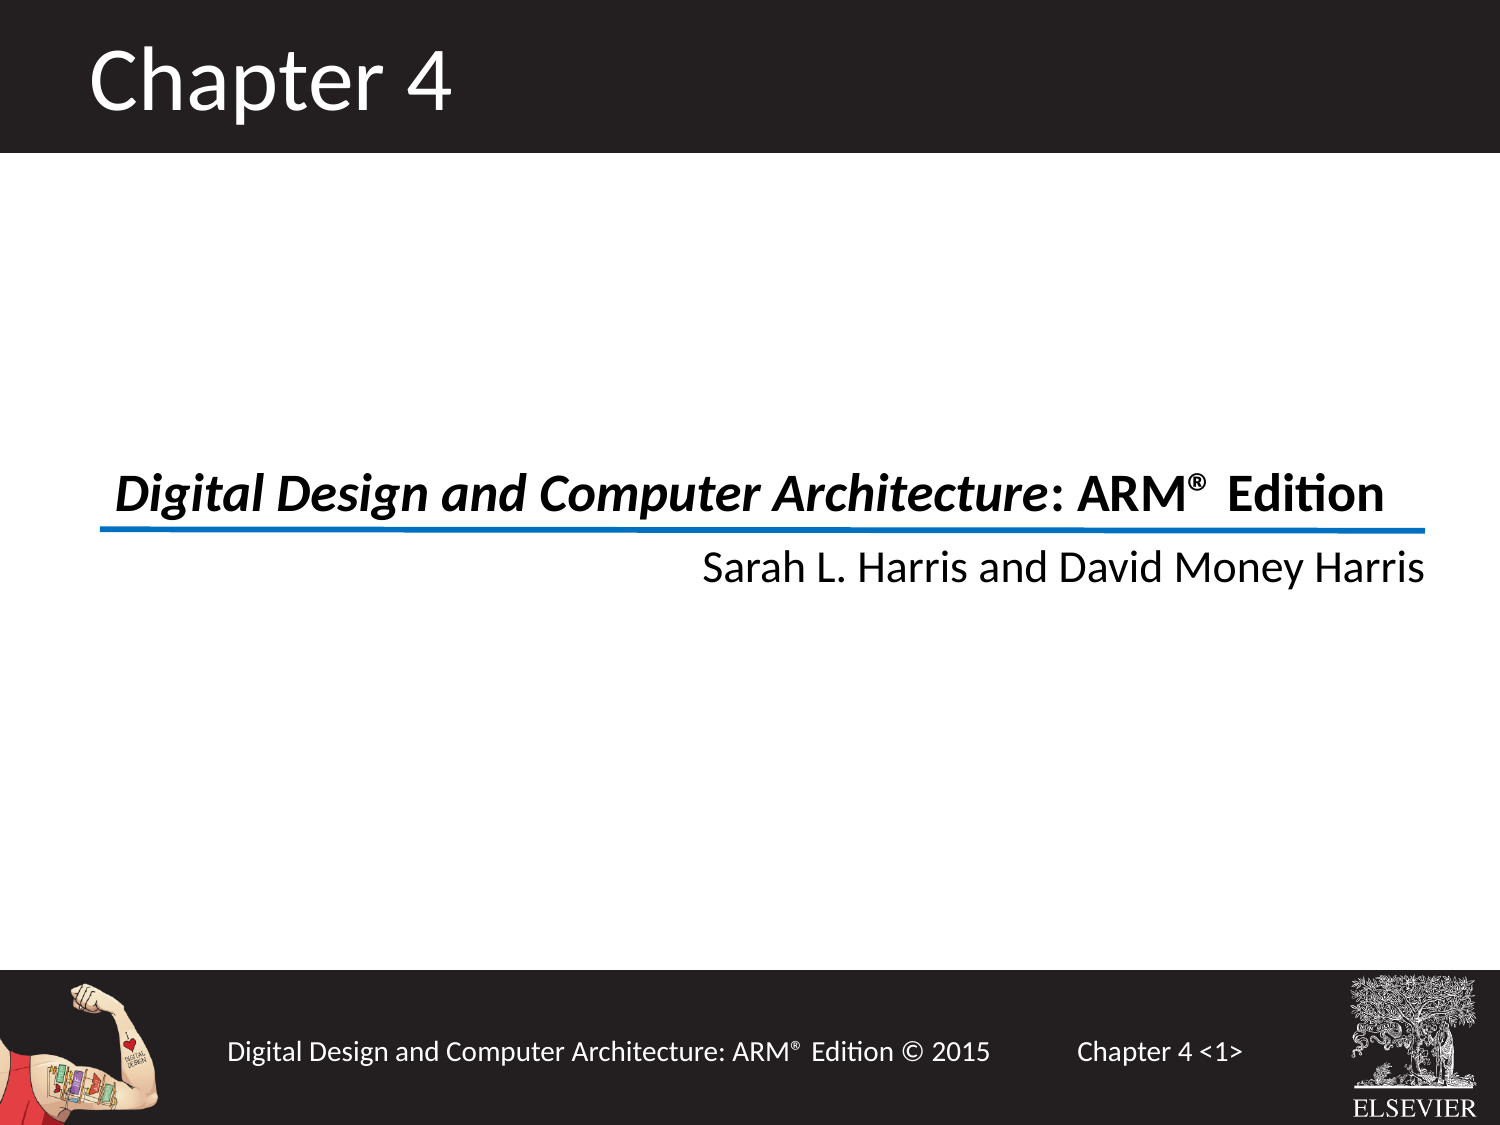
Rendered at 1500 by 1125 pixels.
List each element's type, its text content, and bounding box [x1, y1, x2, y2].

picture [1350, 974, 1477, 1117]
picture [0, 979, 163, 1125]
text_box Sarah L. Harris and David Money Harris [687, 529, 1463, 599]
text_box Digital Design and Computer Architecture: ARM® Edition [99, 449, 1425, 527]
text_box Chapter 4 [75, 11, 1375, 136]
